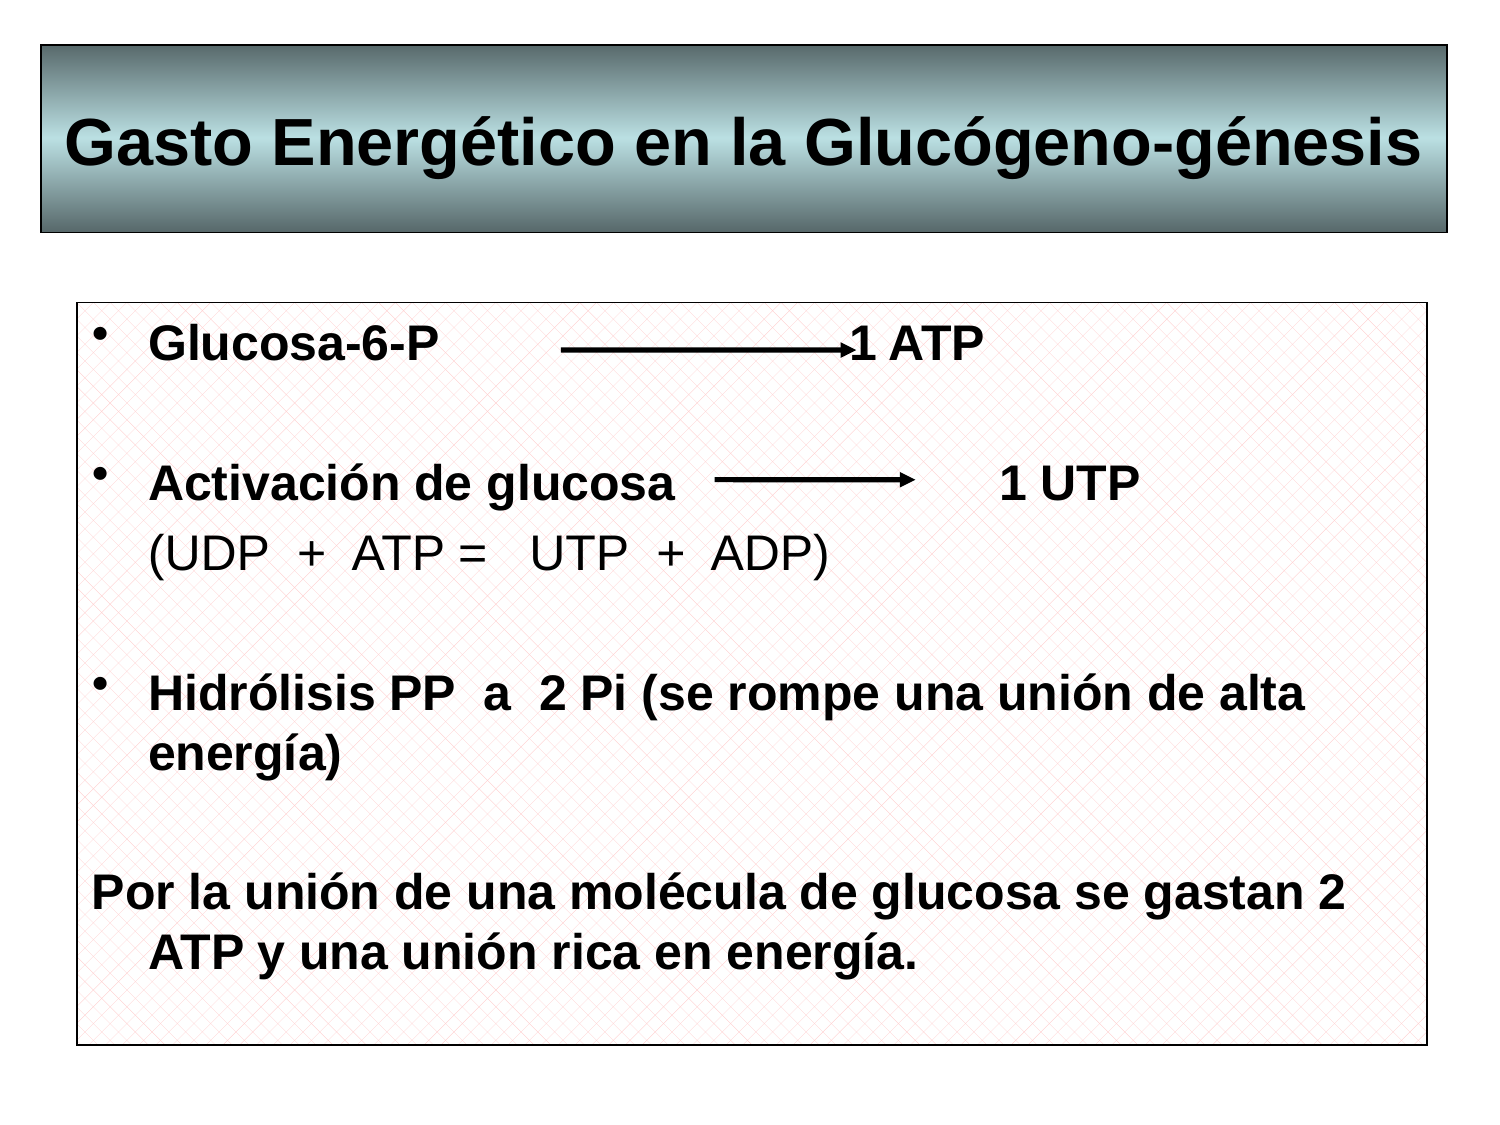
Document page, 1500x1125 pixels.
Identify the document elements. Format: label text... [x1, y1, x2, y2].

text_box [714, 473, 916, 486]
text_box [560, 343, 857, 357]
title Gasto Energético en la Glucógeno-génesis [40, 44, 1448, 233]
list Glucosa-6-P 1 ATP Activación de glucosa 1 UTP (UDP + ATP = UTP + ADP) Hidrólisis PP a 2 Pi (se rompe una unión de alta energía) Por la unión de una molécula de glucosa se gastan 2 ATP y una unión rica en energía. [76, 302, 1428, 1046]
